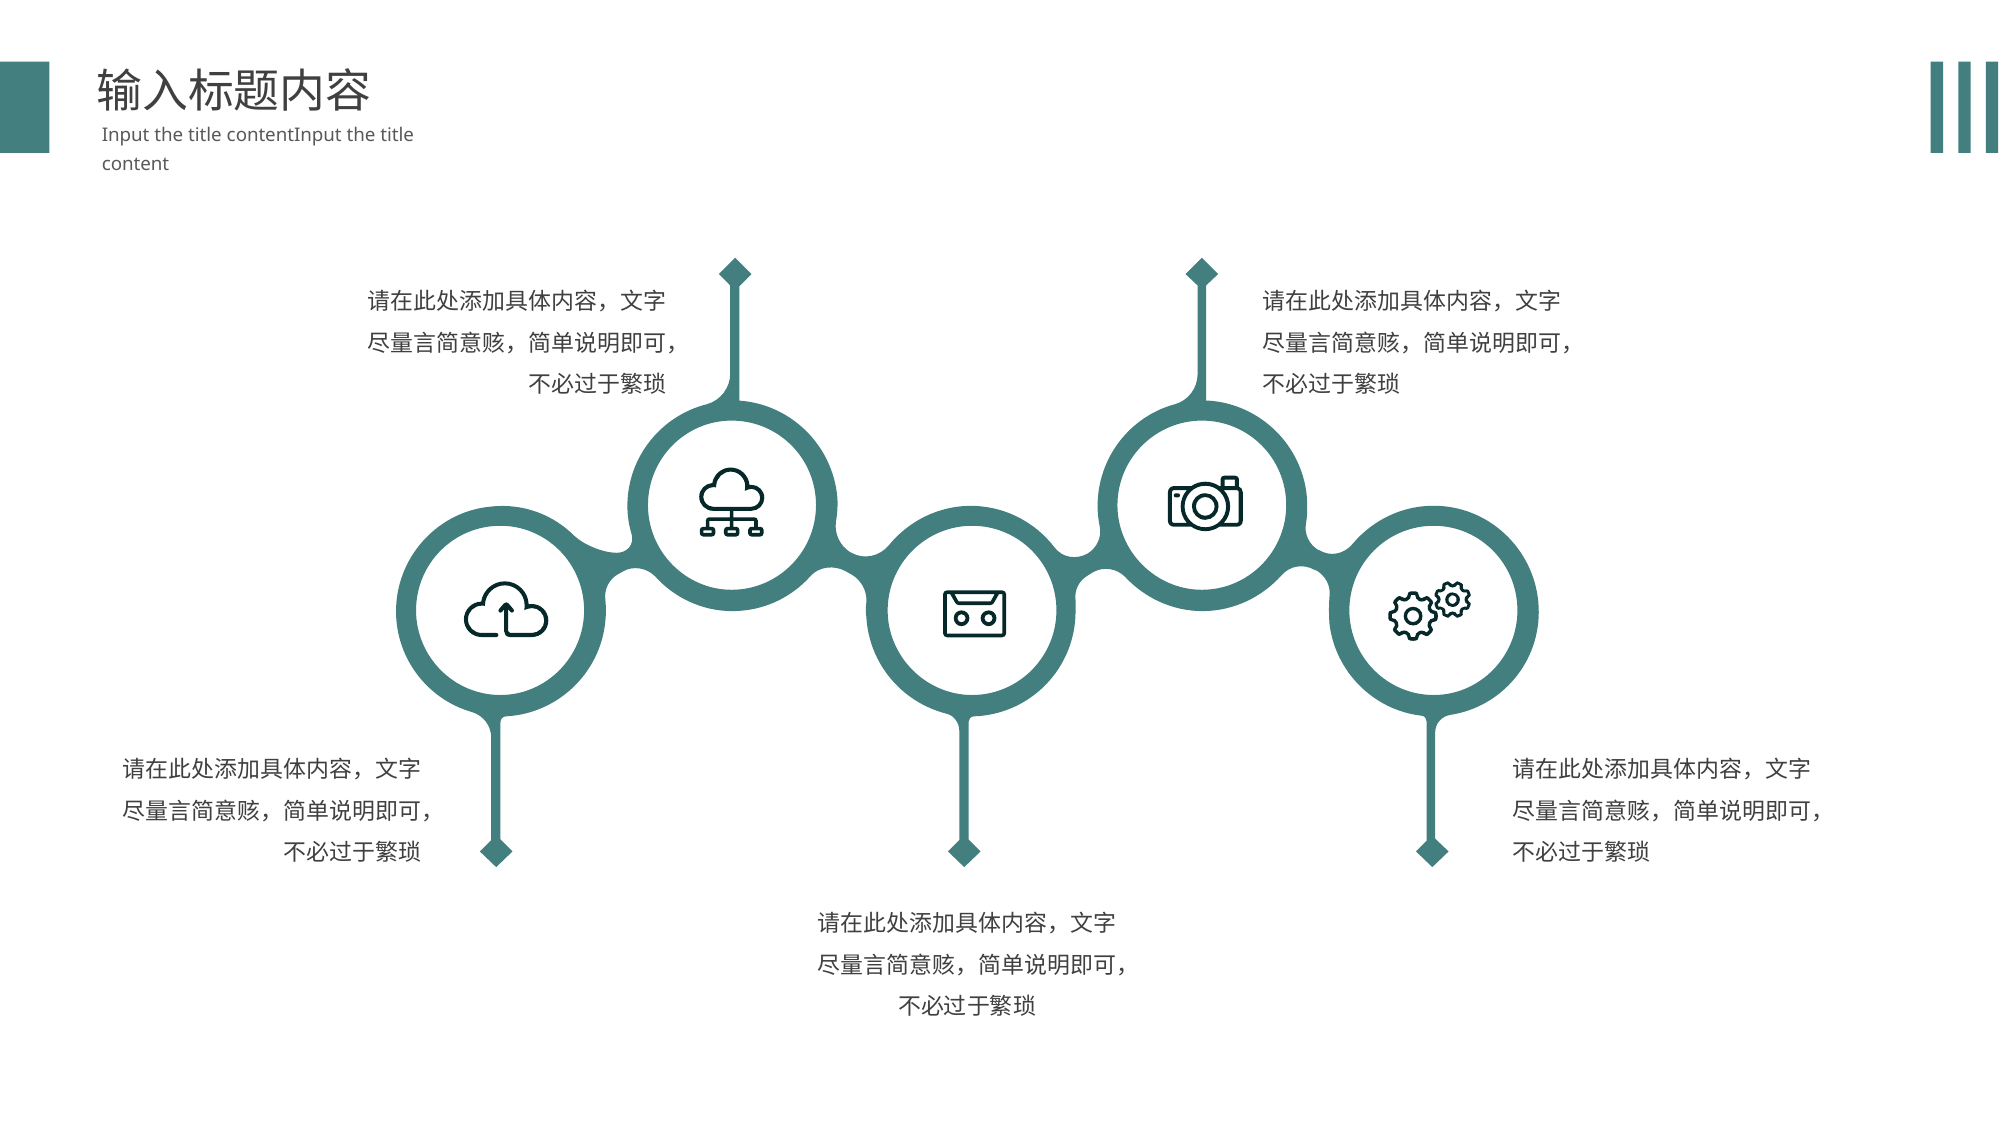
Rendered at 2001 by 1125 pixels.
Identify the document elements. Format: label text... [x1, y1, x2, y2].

text_box 请在此处添加具体内容，文字尽量言简意赅，简单说明即可，不必过于繁琐 [351, 264, 681, 405]
text_box [699, 467, 765, 537]
text_box [396, 257, 1539, 868]
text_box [1388, 581, 1471, 641]
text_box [1167, 475, 1243, 532]
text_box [0, 37, 1999, 153]
text_box 请在此处添加具体内容，文字尽量言简意赅，简单说明即可，不必过于繁琐 [1497, 732, 1828, 873]
text_box 请在此处添加具体内容，文字尽量言简意赅，简单说明即可，不必过于繁琐 [1248, 264, 1578, 405]
text_box [463, 581, 549, 638]
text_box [943, 590, 1007, 638]
text_box 请在此处添加具体内容，文字尽量言简意赅，简单说明即可，不必过于繁琐 [106, 732, 437, 873]
text_box 请在此处添加具体内容，文字尽量言简意赅，简单说明即可，不必过于繁琐 [802, 887, 1132, 1027]
